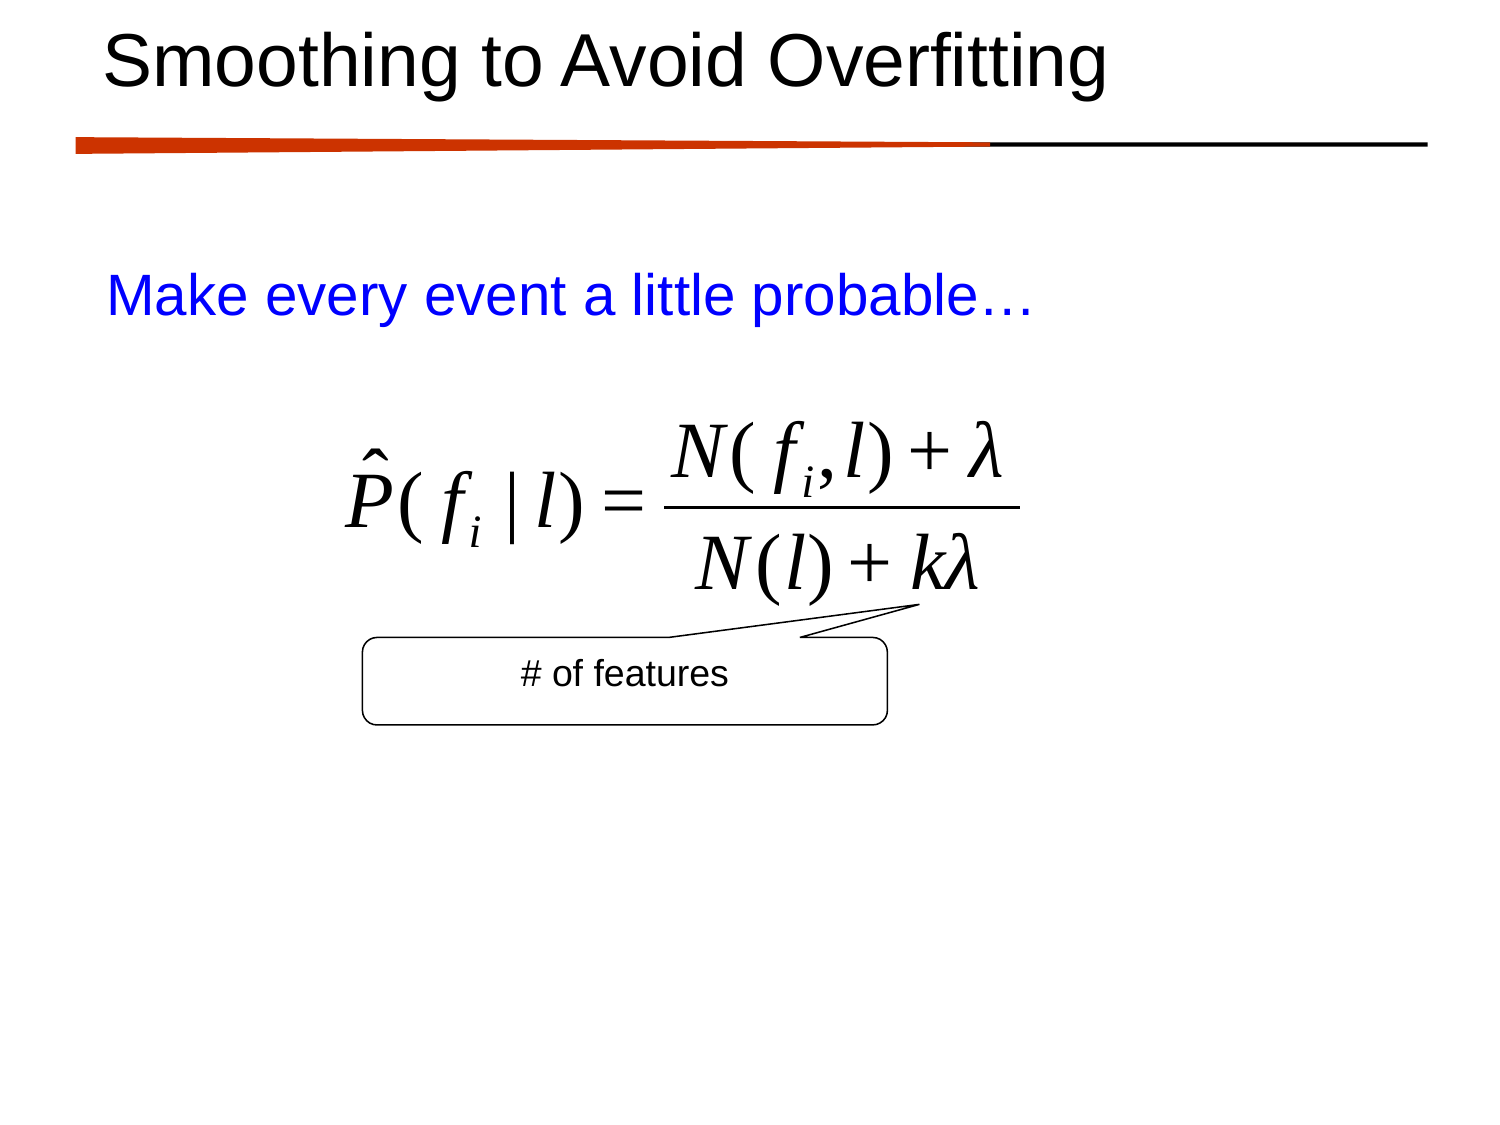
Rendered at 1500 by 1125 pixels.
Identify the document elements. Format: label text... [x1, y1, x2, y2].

text_box # of features [362, 623, 888, 725]
title Smoothing to Avoid Overfitting [87, 0, 1413, 138]
text_box Make every event a little probable… [91, 249, 1054, 335]
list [331, 407, 1031, 615]
